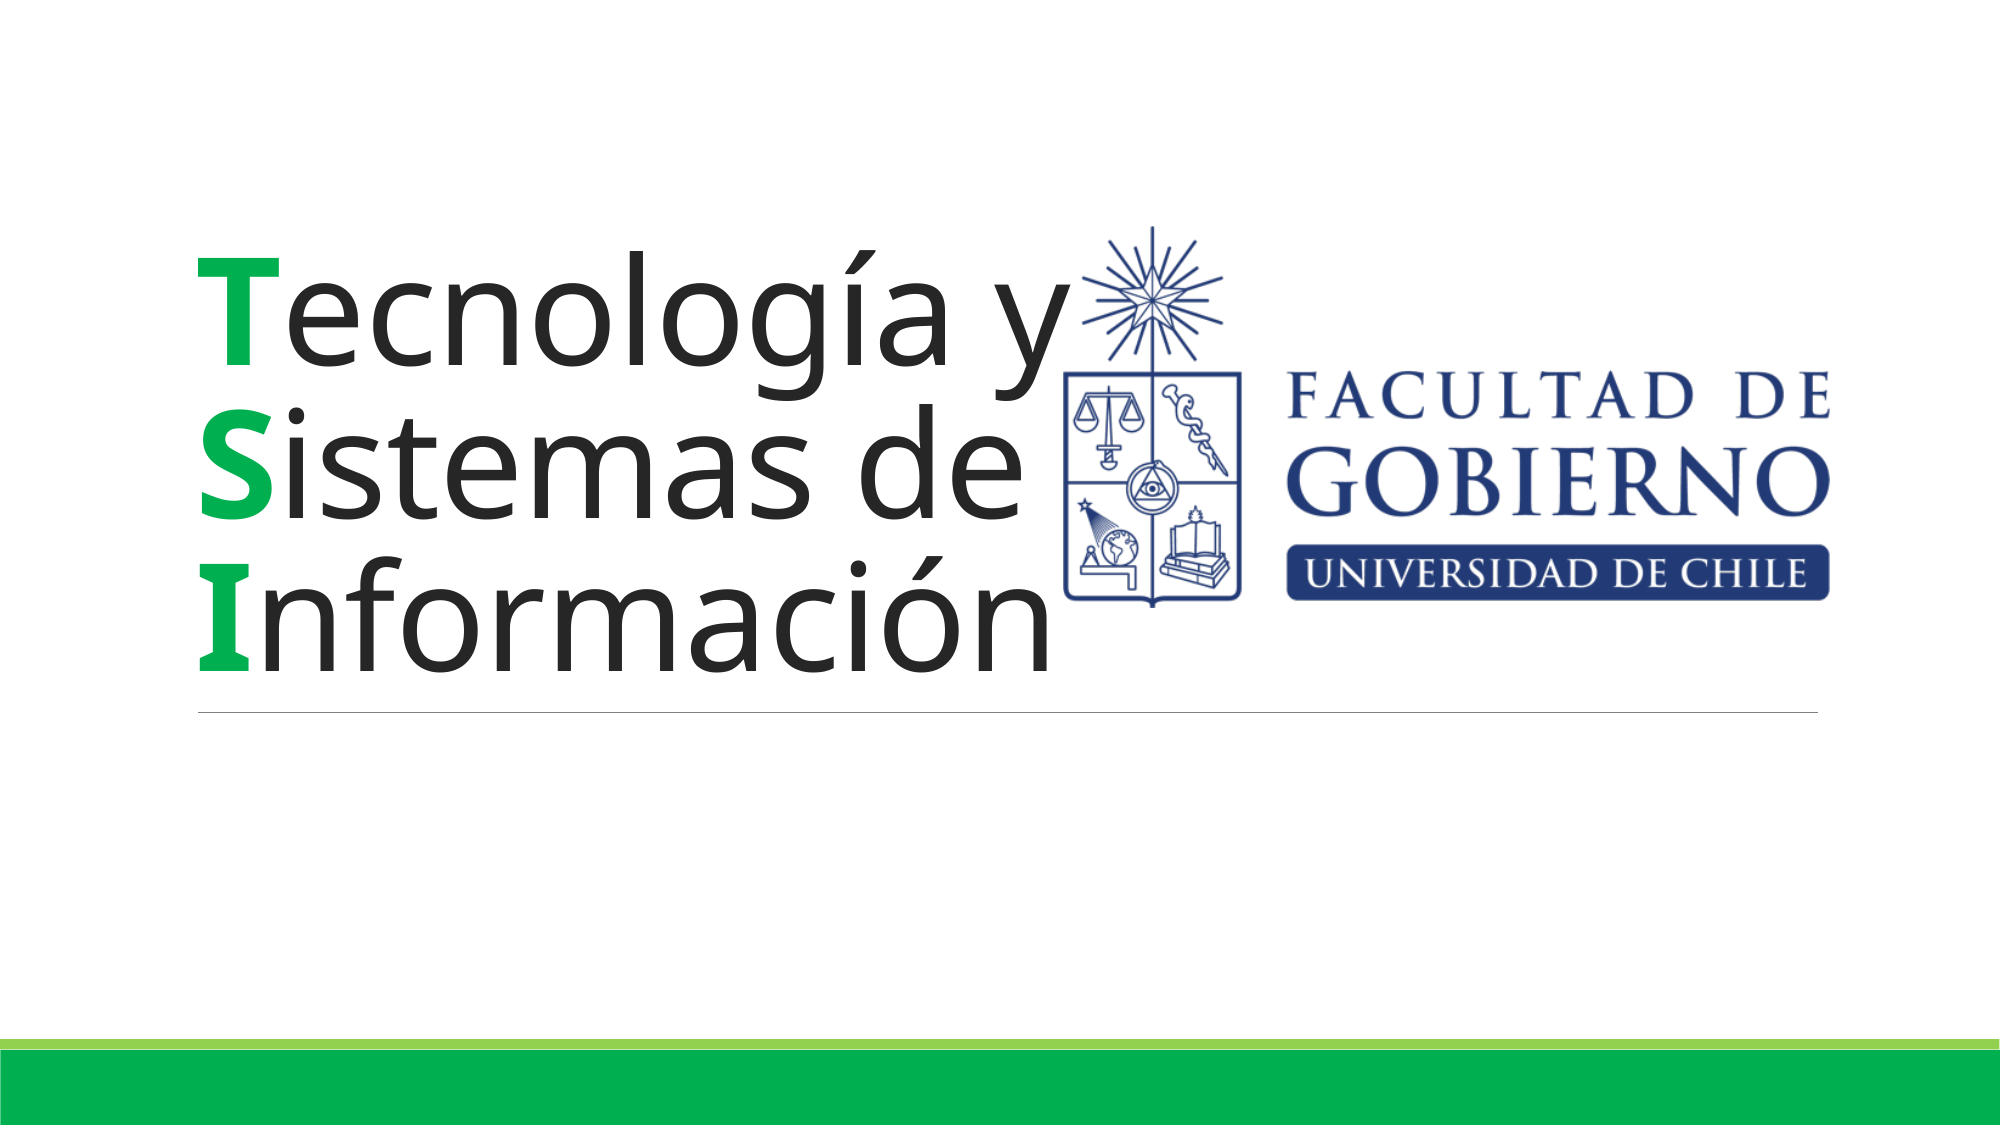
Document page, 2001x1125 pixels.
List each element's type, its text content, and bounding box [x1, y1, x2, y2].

title Tecnología y Sistemas de Información [180, 124, 1830, 710]
picture [1062, 226, 1831, 608]
